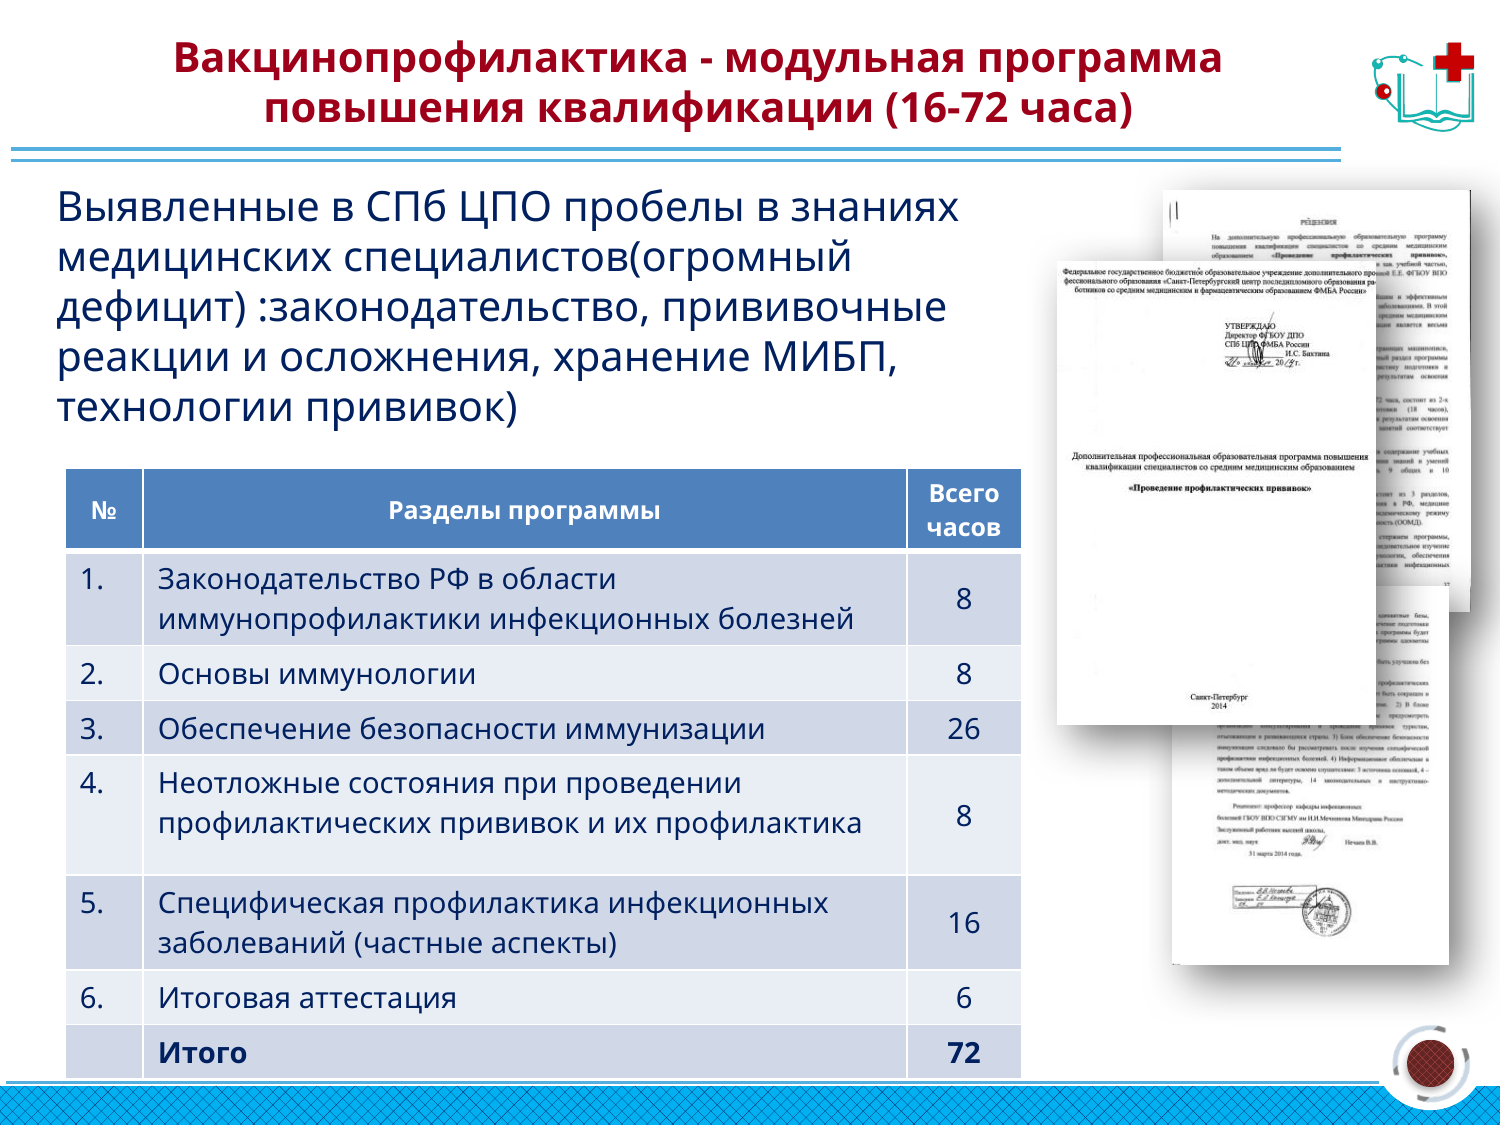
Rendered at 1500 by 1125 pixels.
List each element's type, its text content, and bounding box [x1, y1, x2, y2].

table_cell Основы иммунологии [144, 646, 906, 700]
table_cell 4. [66, 756, 142, 874]
picture [1056, 189, 1471, 965]
table_cell 26 [908, 701, 1021, 754]
table_cell Специфическая профилактика инфекционных заболеваний (частные аспекты) [144, 876, 906, 969]
table_cell Неотложные состояния при проведении профилактических прививок и их профилактика [144, 756, 906, 874]
table_cell [66, 1025, 142, 1078]
list Выявленные в СПб ЦПО пробелы в знаниях медицинских специалистов(огромный дефицит) :законодательство, прививочные реакции и осложнения, хранение МИБП, технологии прививок) [41, 172, 1083, 444]
table_header № [66, 469, 142, 548]
table_cell 1. [66, 554, 142, 645]
table_cell Итого [144, 1025, 906, 1078]
table_header Всего часов [908, 469, 1021, 548]
table_cell 16 [908, 876, 1021, 969]
table_cell 8 [908, 554, 1021, 645]
title Вакцинопрофилактика - модульная программа повышения квалификации (16-72 часа) [35, 23, 1362, 138]
table_cell Обеспечение безопасности иммунизации [144, 701, 906, 754]
table_cell 72 [908, 1025, 1021, 1078]
table_cell 6 [908, 971, 1021, 1024]
table_cell 5. [66, 876, 142, 969]
table_cell 2. [66, 646, 142, 700]
table_cell 8 [908, 756, 1021, 874]
table_cell 6. [66, 971, 142, 1024]
table_cell 3. [66, 701, 142, 754]
table_cell Законодательство РФ в области иммунопрофилактики инфекционных болезней [144, 554, 906, 645]
table_cell Итоговая аттестация [144, 971, 906, 1024]
table_cell 8 [908, 646, 1021, 700]
table_header Разделы программы [144, 469, 906, 548]
